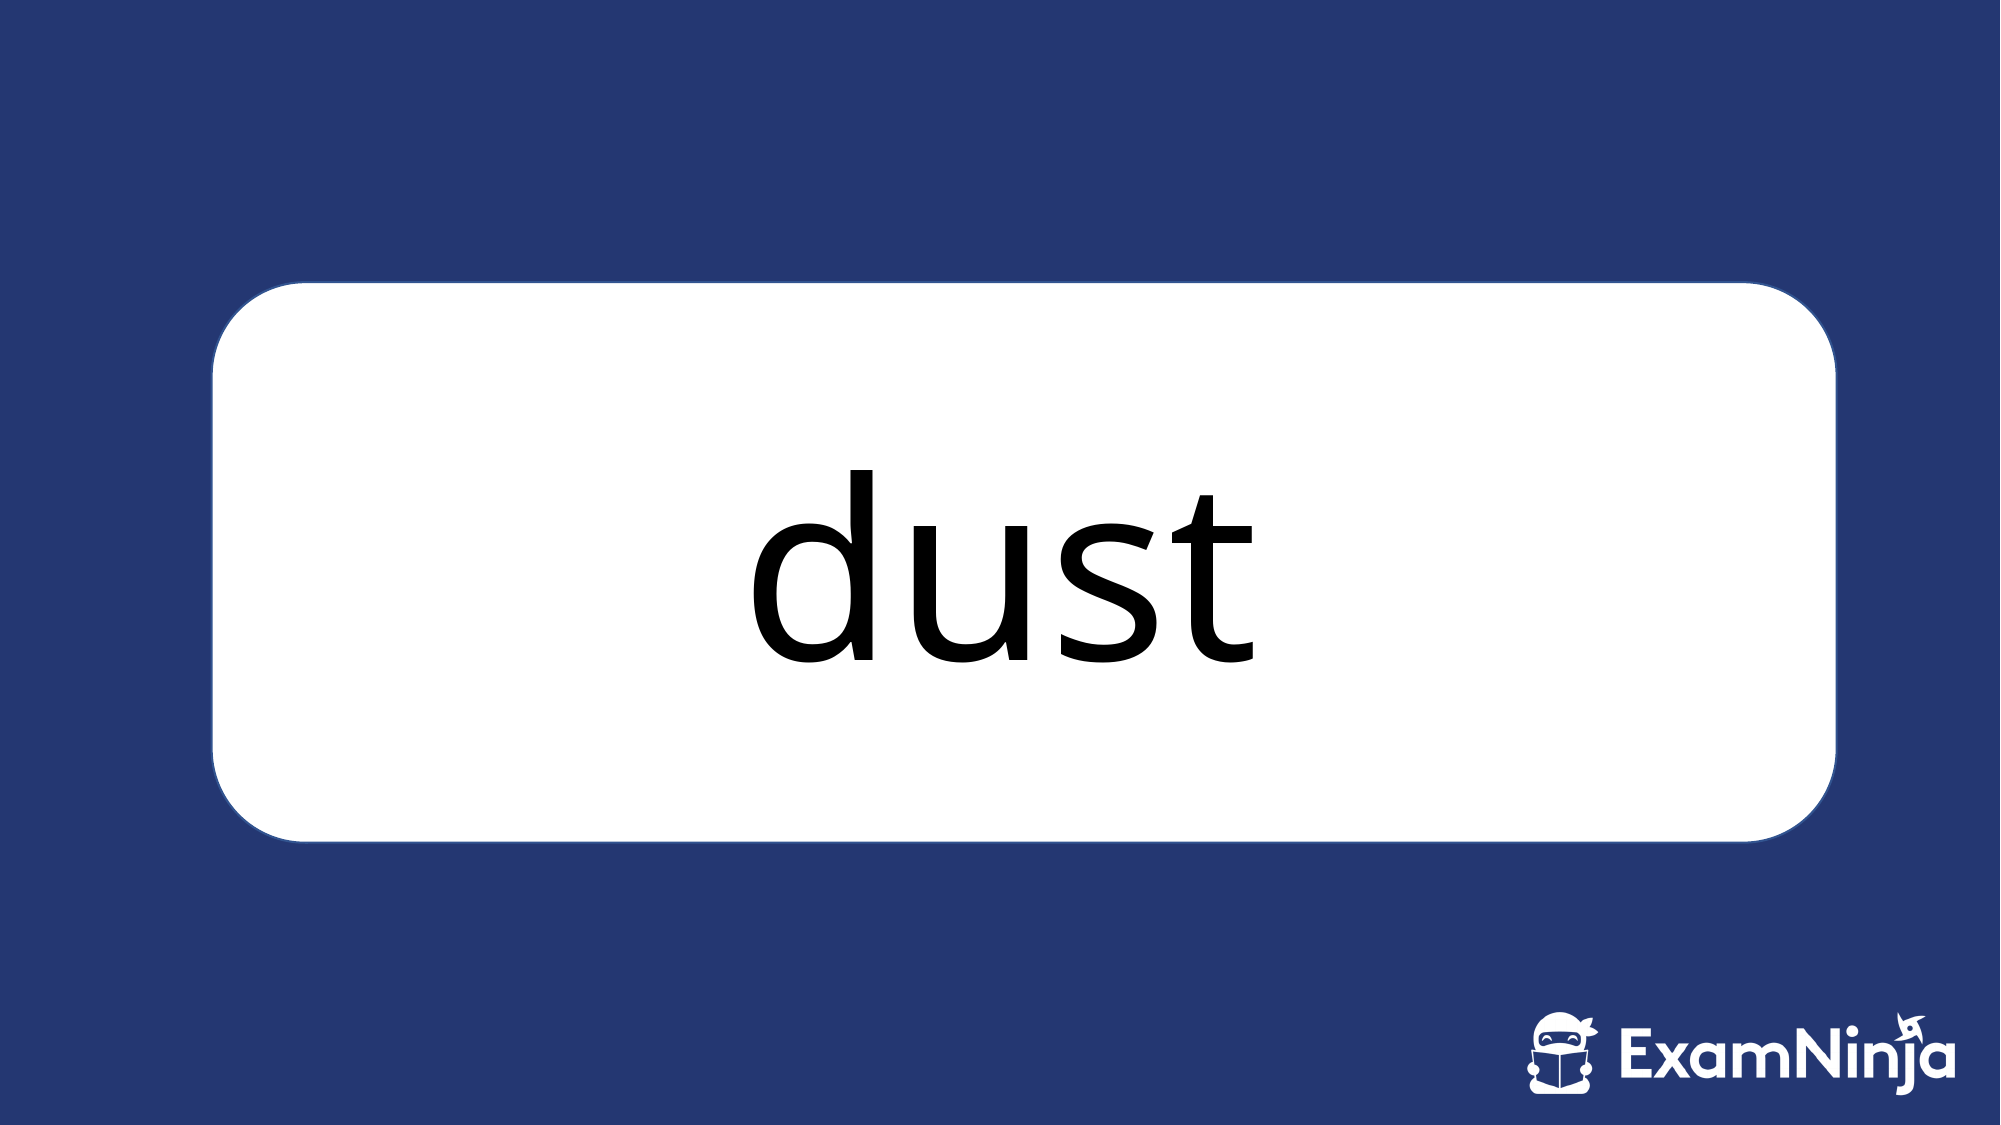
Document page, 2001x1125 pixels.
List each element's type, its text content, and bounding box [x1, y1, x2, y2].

text_box dust [143, 403, 1857, 719]
text_box [210, 719, 1838, 844]
picture [1501, 1003, 1979, 1102]
text_box [210, 281, 1838, 403]
